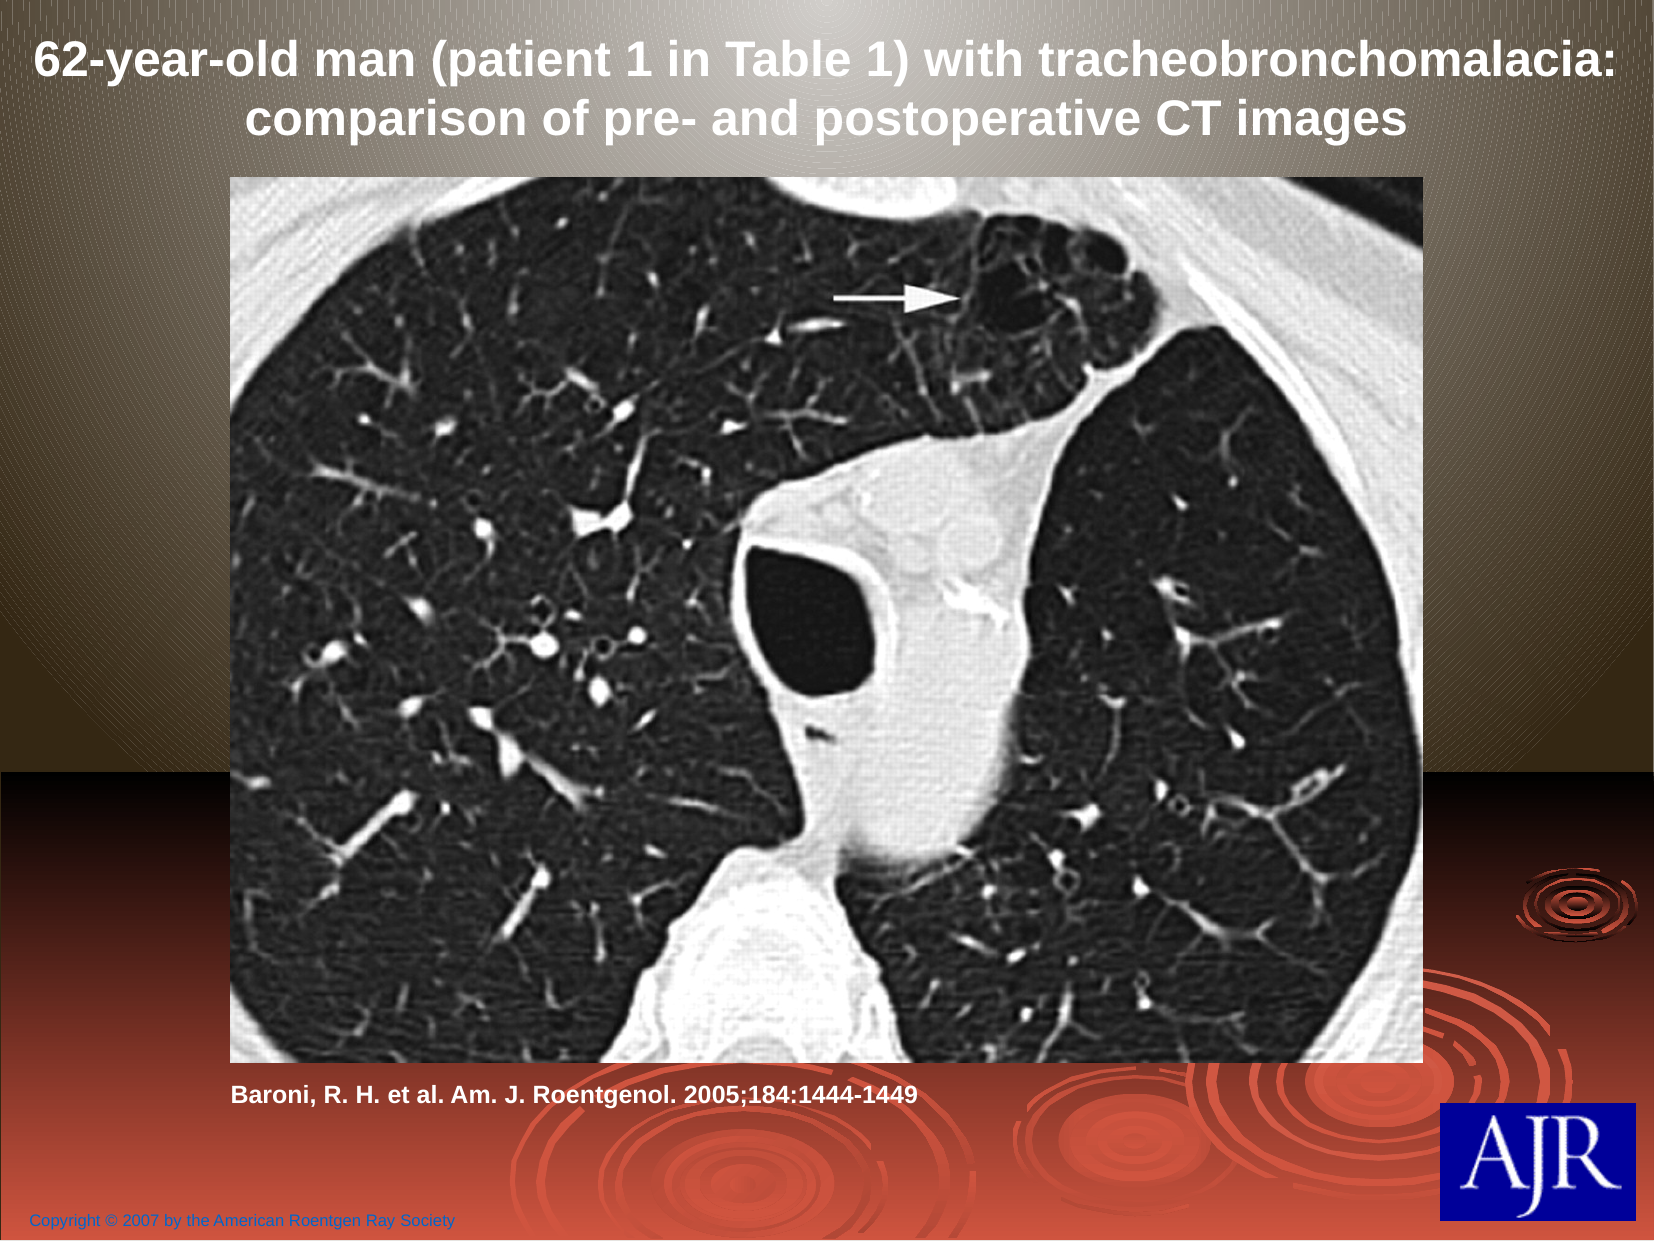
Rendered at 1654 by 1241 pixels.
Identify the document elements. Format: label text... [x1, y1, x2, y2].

picture [1440, 1103, 1636, 1221]
text_box Copyright © 2007 by the American Roentgen Ray Society [29, 1210, 1624, 1231]
text_box Baroni, R. H. et al. Am. J. Roentgenol. 2005;184:1444-1449 [230, 1080, 1427, 1110]
text_box 62-year-old man (patient 1 in Table 1) with tracheobronchomalacia: comparison of pre- and postoperative CT images [29, 30, 1624, 147]
picture [230, 176, 1424, 1064]
